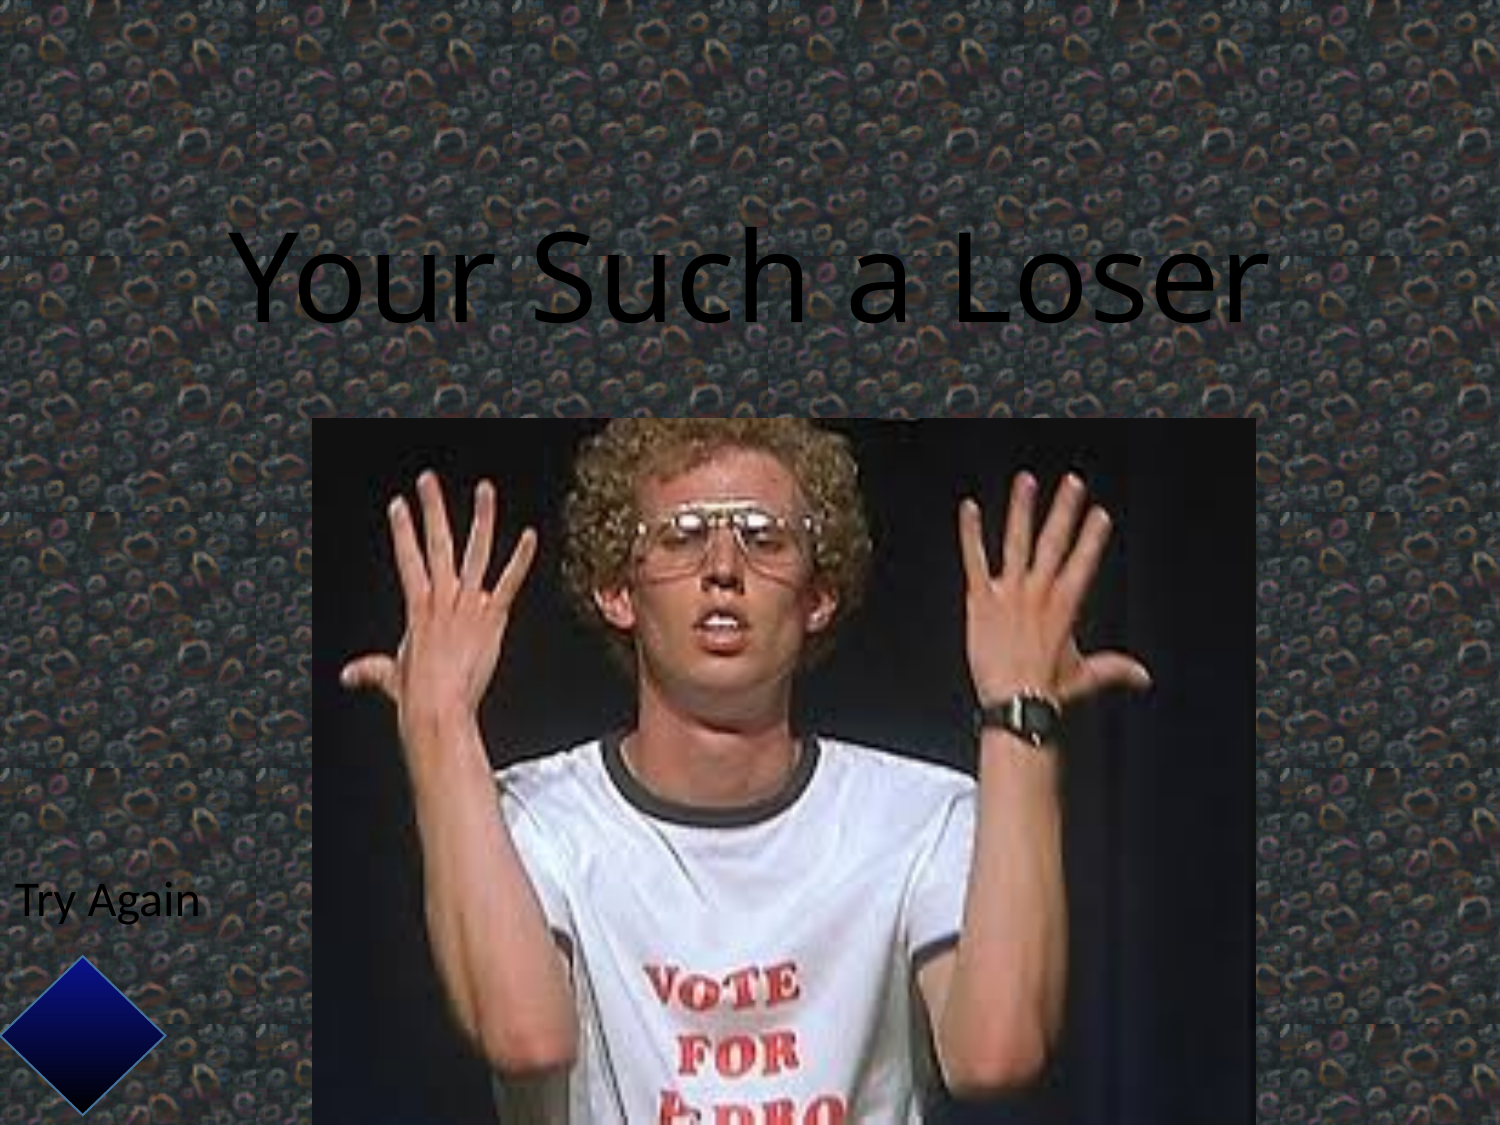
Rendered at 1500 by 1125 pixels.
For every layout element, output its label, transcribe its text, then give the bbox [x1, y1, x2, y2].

title Your Such a Loser [187, 62, 1313, 357]
picture [0, 0, 1500, 1125]
text_box Try Again [0, 858, 307, 934]
text_box [0, 954, 167, 1117]
